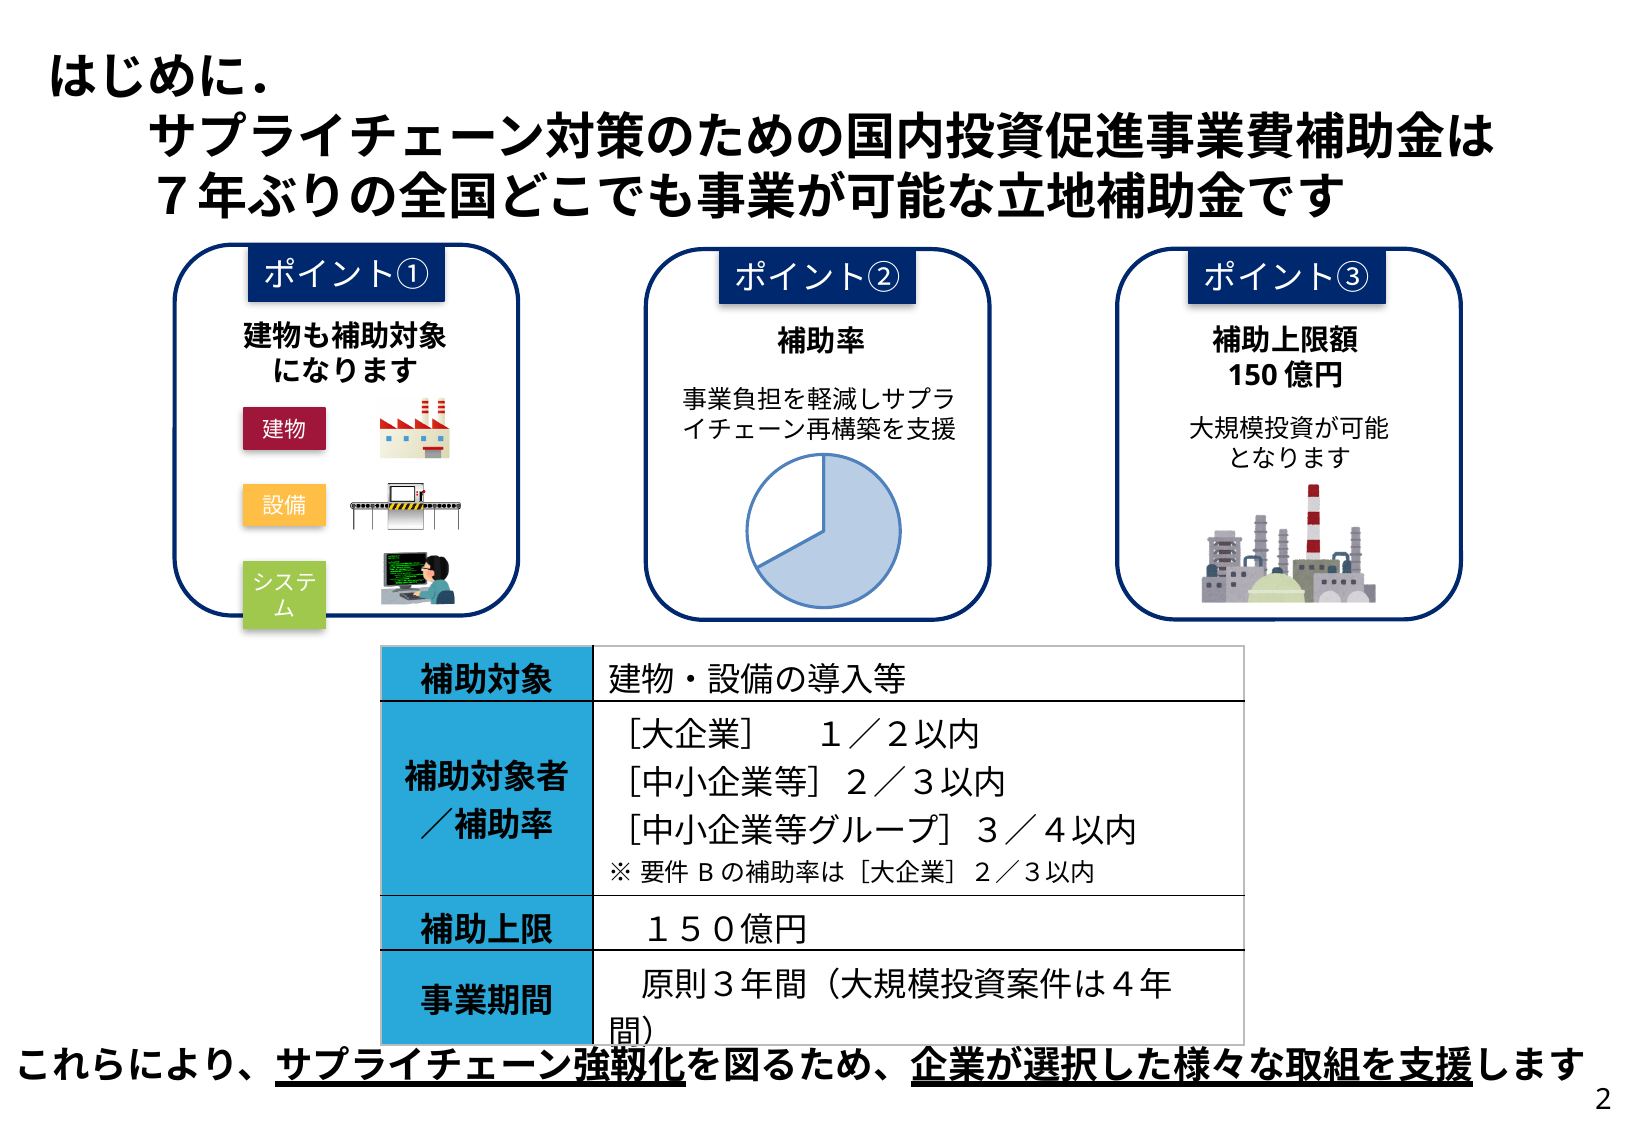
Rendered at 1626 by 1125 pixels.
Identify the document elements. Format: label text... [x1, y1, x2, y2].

text_box これらにより、サプライチェーン強靱化を図るため、企業が選択した様々な取組を支援します [0, 1033, 1625, 1094]
text_box 大規模投資が可能 となります [1136, 403, 1444, 482]
text_box ポイント③ [1188, 248, 1386, 304]
table_header 建物・設備の導入等 [594, 647, 1243, 700]
table_cell 補助上限 [382, 896, 592, 949]
text_box [643, 246, 992, 622]
table_cell 補助対象者 ／補助率 [382, 702, 592, 895]
picture [350, 478, 461, 534]
picture [376, 395, 453, 464]
title はじめに． サプライチェーン対策のための国内投資促進事業費補助金は ７年ぶりの全国どこでも事業が可能な立地補助金です [32, 36, 1593, 233]
text_box ポイント① [248, 245, 445, 302]
chart [705, 450, 942, 612]
table_cell 事業期間 [382, 951, 592, 1044]
table_cell １５０億円 [594, 896, 1243, 949]
text_box 建物 [243, 407, 326, 450]
table_cell 原則３年間（大規模投資案件は４年間） [594, 951, 1243, 1044]
text_box 建物も補助対象 になります [186, 310, 506, 395]
text_box 補助率 [662, 314, 982, 365]
text_box 設備 [243, 484, 326, 526]
table_cell ［大企業］ １／２以内 ［中小企業等］２／３以内 ［中小企業等グループ］３／４以内 ※要件Bの補助率は［大企業］２／３以内 ［中小企業］３／４以内 [594, 702, 1243, 895]
text_box 補助上限額 150億円 [1137, 314, 1434, 399]
picture [379, 546, 456, 608]
text_box ポイント② [719, 248, 916, 304]
text_box [1115, 246, 1464, 622]
text_box [172, 242, 521, 618]
table_header 補助対象 [382, 647, 592, 700]
text_box 1 [1247, 1070, 1625, 1125]
text_box 事業負担を軽減しサプライチェーン再構築を支援 [656, 374, 983, 453]
picture [1198, 460, 1381, 622]
text_box システム [243, 561, 326, 629]
